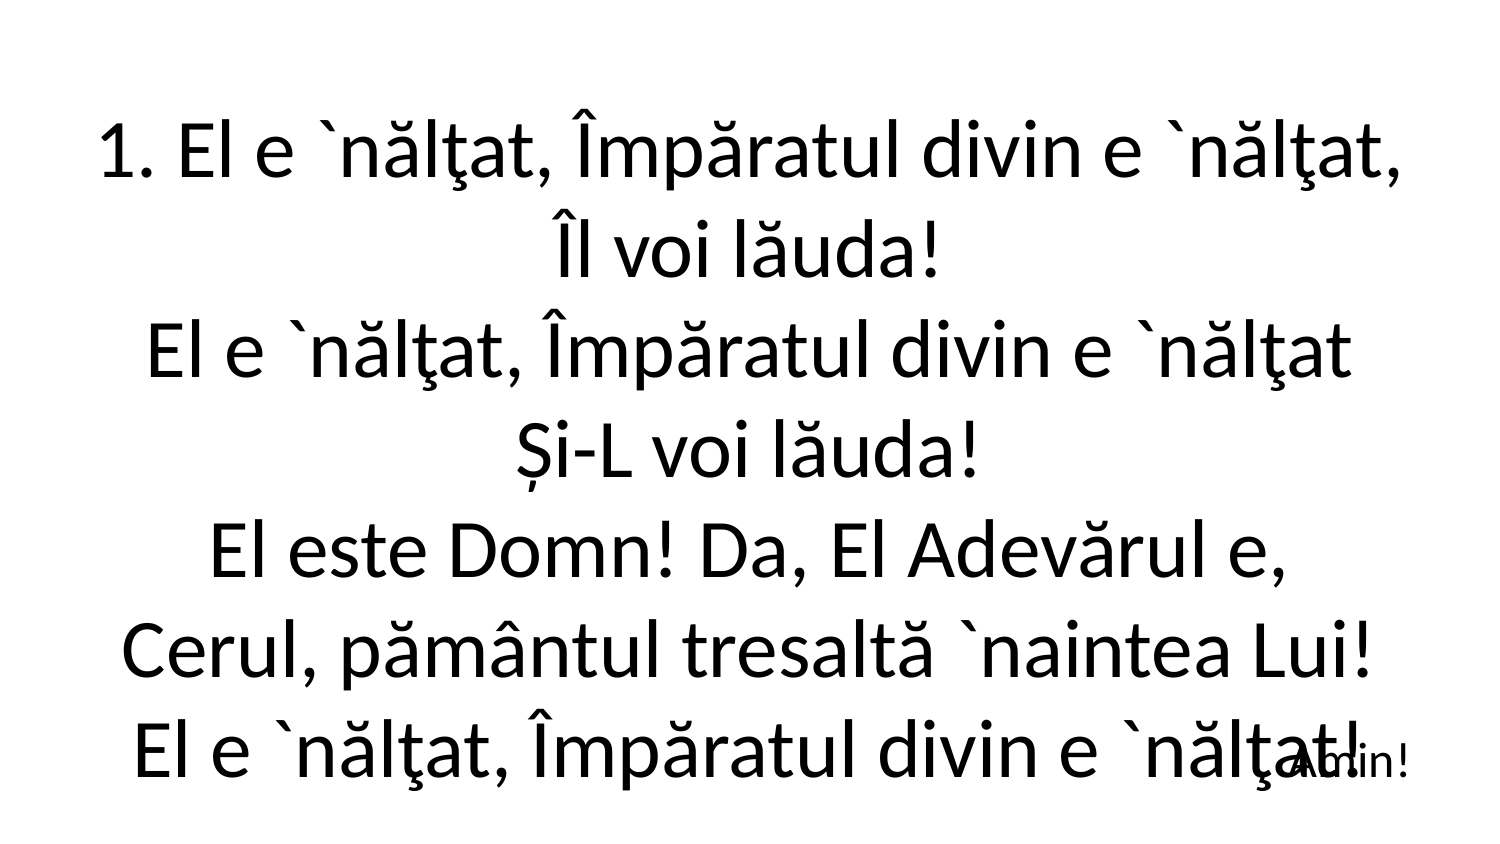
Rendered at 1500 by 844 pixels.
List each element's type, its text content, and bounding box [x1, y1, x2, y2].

text_box Amin! [1273, 674, 1427, 795]
text_box 1. El e `nălţat, Împăratul divin e `nălţat, Îl voi lăuda! El e `nălţat, Împăratul divin e `nălţat Și-L voi lăuda! El este Domn! Da, El Adevărul e, Cerul, pământul tresaltă `naintea Lui! El e `nălţat, Împăratul divin e `nălţat! [79, 42, 1421, 802]
